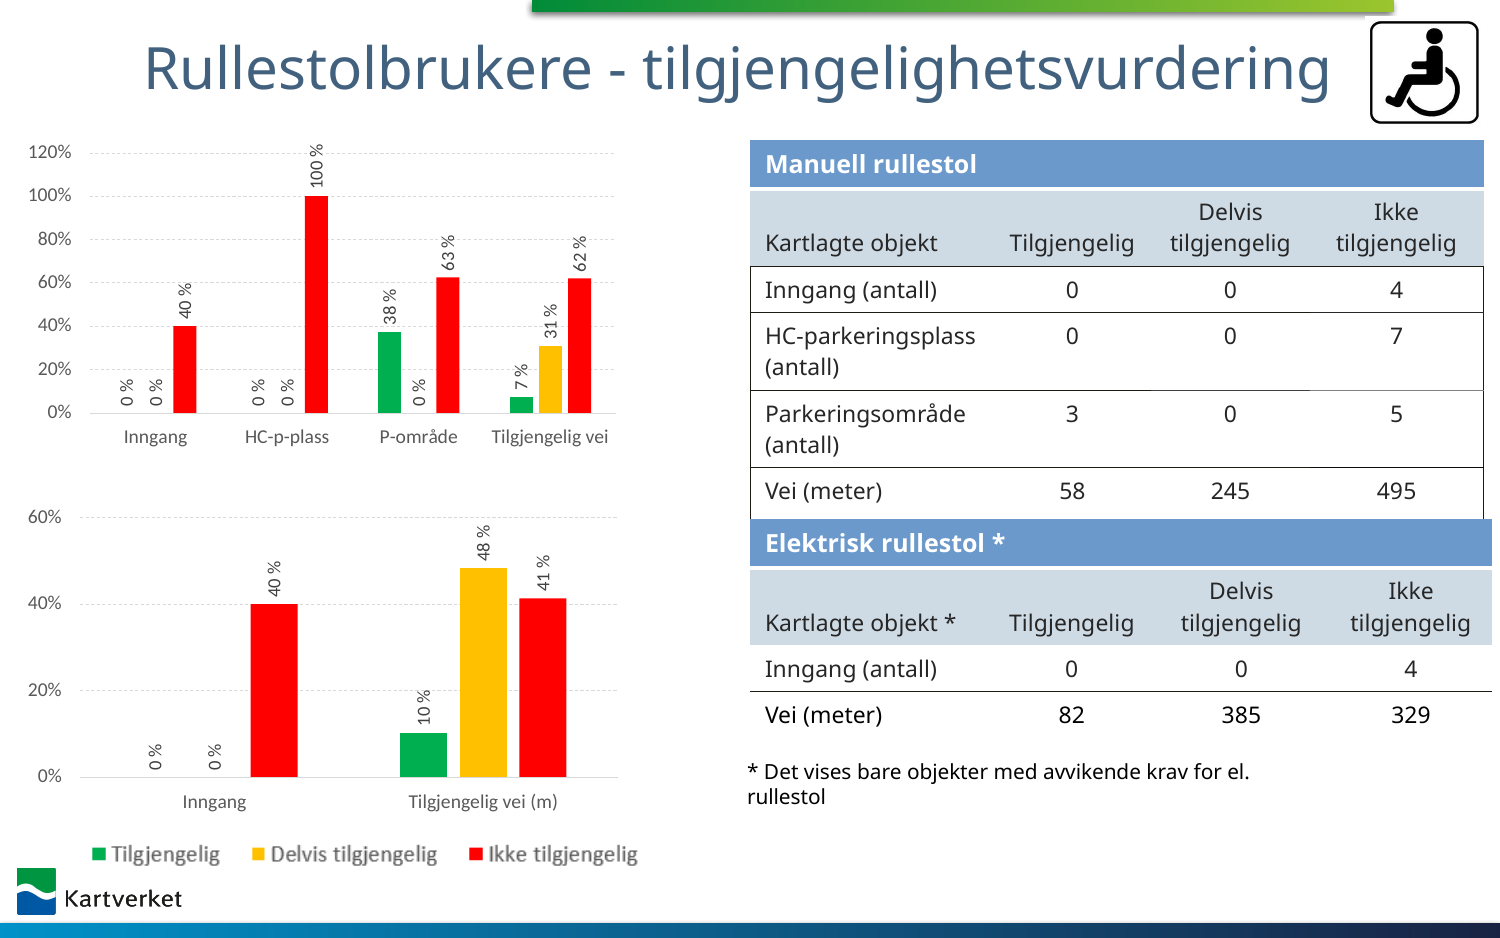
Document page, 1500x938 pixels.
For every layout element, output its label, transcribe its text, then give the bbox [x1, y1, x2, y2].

table_cell Kartlagte objekt * [750, 570, 991, 645]
table_cell 0 [1153, 645, 1330, 691]
picture [20, 499, 630, 822]
table_cell 82 [991, 692, 1153, 738]
table_cell Inngang (antall) [751, 267, 994, 312]
table_cell Delvis tilgjengelig [1151, 191, 1310, 266]
table_cell Ikke tilgjengelig [1330, 570, 1492, 645]
table_cell 58 [994, 468, 1151, 519]
table_cell HC-parkeringsplass (antall) [751, 313, 994, 390]
table_cell 0 [1151, 267, 1310, 312]
table_cell Vei (meter) [751, 468, 994, 519]
table_cell 329 [1330, 692, 1492, 738]
table_cell 4 [1330, 645, 1492, 691]
table_cell Kartlagte objekt [750, 191, 994, 266]
table_cell Ikke tilgjengelig [1310, 191, 1484, 266]
table_cell 0 [991, 645, 1153, 691]
table_cell Tilgjengelig [991, 570, 1153, 645]
table_header Manuell rullestol [750, 140, 1484, 187]
table_cell Inngang (antall) [750, 645, 991, 691]
text_box Rullestolbrukere - tilgjengelighetsvurdering [39, 12, 1348, 109]
picture [1365, 16, 1484, 129]
table_header Elektrisk rullestol * [750, 519, 1492, 566]
table_cell 0 [1151, 391, 1310, 467]
table_cell Delvis tilgjengelig [1153, 570, 1330, 645]
table_cell Parkeringsområde (antall) [751, 391, 994, 467]
table_cell 245 [1151, 468, 1310, 519]
picture [20, 135, 629, 457]
table_cell 0 [994, 313, 1151, 390]
table_cell 0 [1151, 313, 1310, 390]
table_cell Tilgjengelig [994, 191, 1151, 266]
table_cell 0 [994, 267, 1151, 312]
table_cell 5 [1310, 391, 1483, 467]
text_box * Det vises bare objekter med avvikende krav for el. rullestol [732, 751, 1317, 816]
table_cell 3 [994, 391, 1151, 467]
table_cell Vei (meter) [750, 692, 991, 738]
picture [86, 838, 643, 870]
table_cell 7 [1310, 313, 1483, 390]
table_cell 385 [1153, 692, 1330, 738]
table_cell 4 [1310, 267, 1483, 312]
table_cell 495 [1310, 468, 1483, 519]
